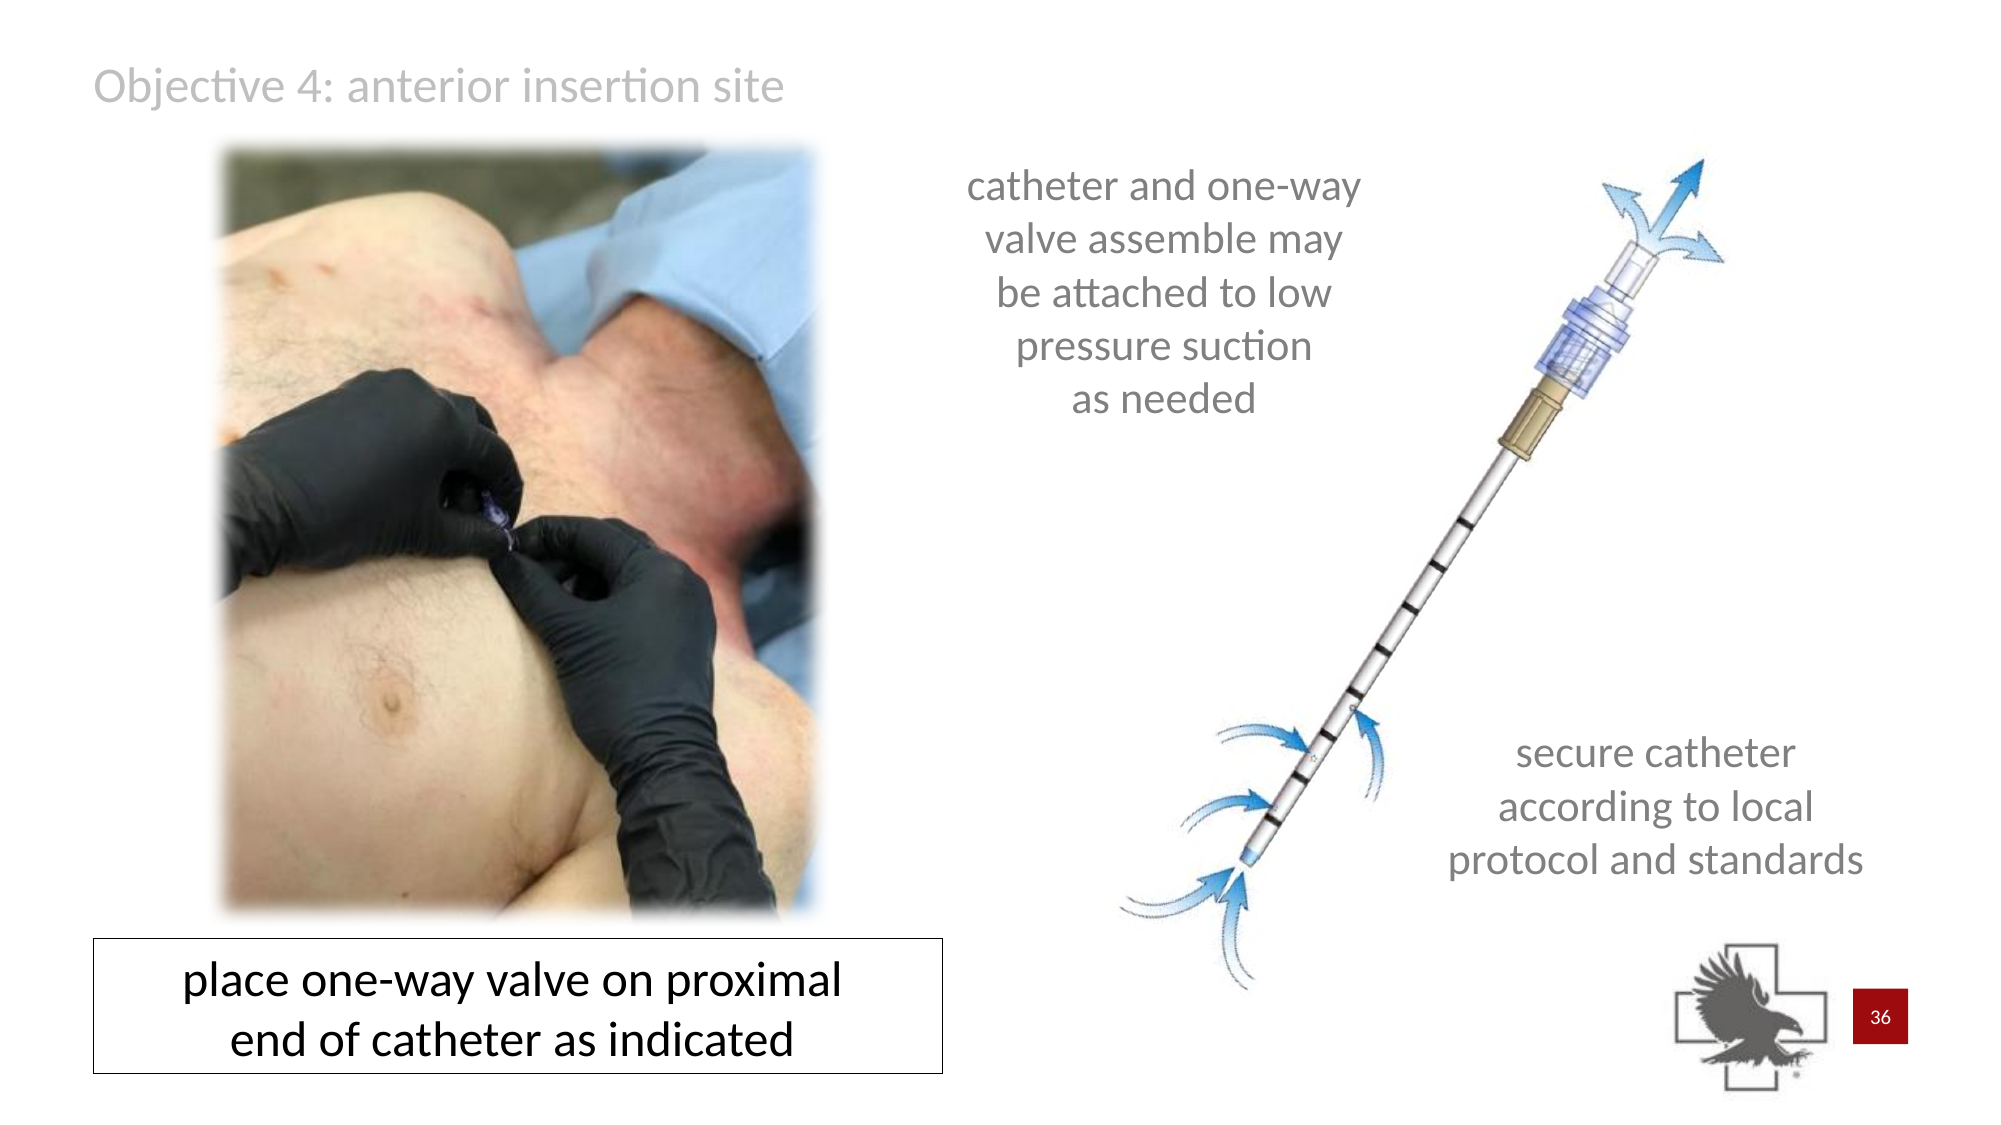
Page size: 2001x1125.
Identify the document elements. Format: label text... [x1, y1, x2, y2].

picture [206, 132, 830, 927]
text_box catheter and one-way valve assemble may be attached to low pressure suction as needed [915, 148, 1414, 430]
text_box place one-way valve on proximal end of catheter as indicated [93, 938, 943, 1074]
slide_number 36 [1853, 988, 1909, 1045]
picture [1660, 926, 1849, 1107]
text_box Objective 4: anterior insertion site [78, 44, 830, 120]
text_box secure catheter according to local protocol and standards [1413, 716, 1899, 891]
picture [957, 87, 1935, 1016]
